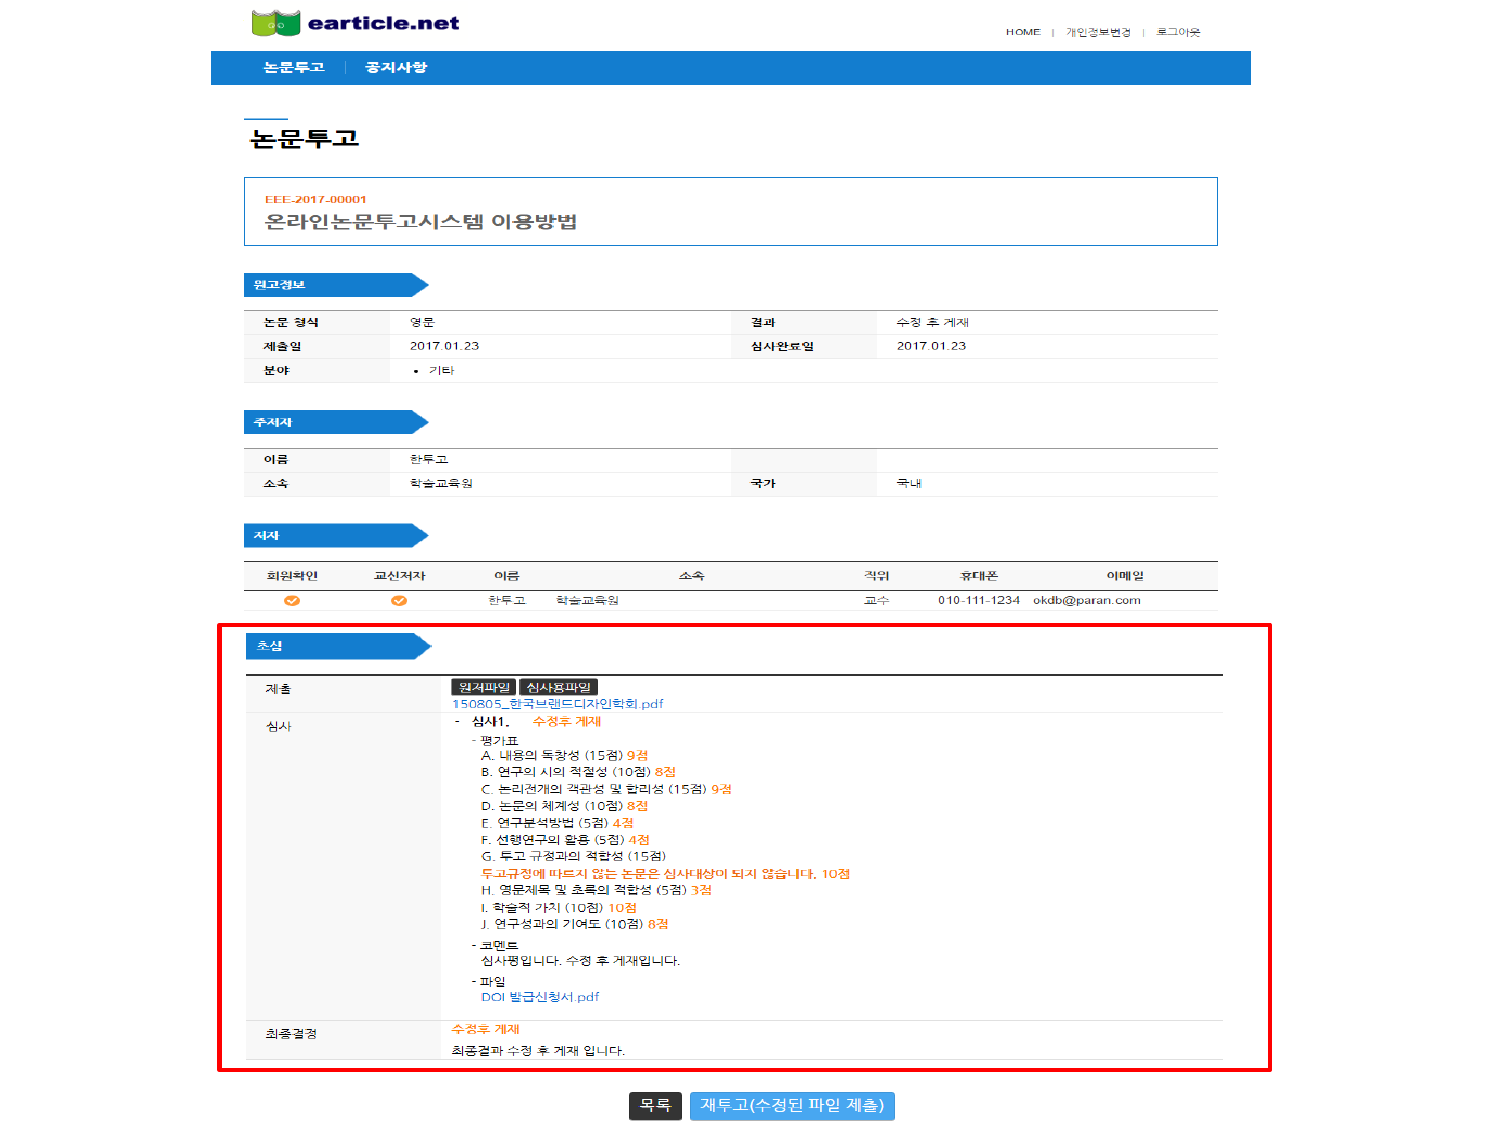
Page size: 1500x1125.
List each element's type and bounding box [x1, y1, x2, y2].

picture [210, 0, 1288, 1125]
